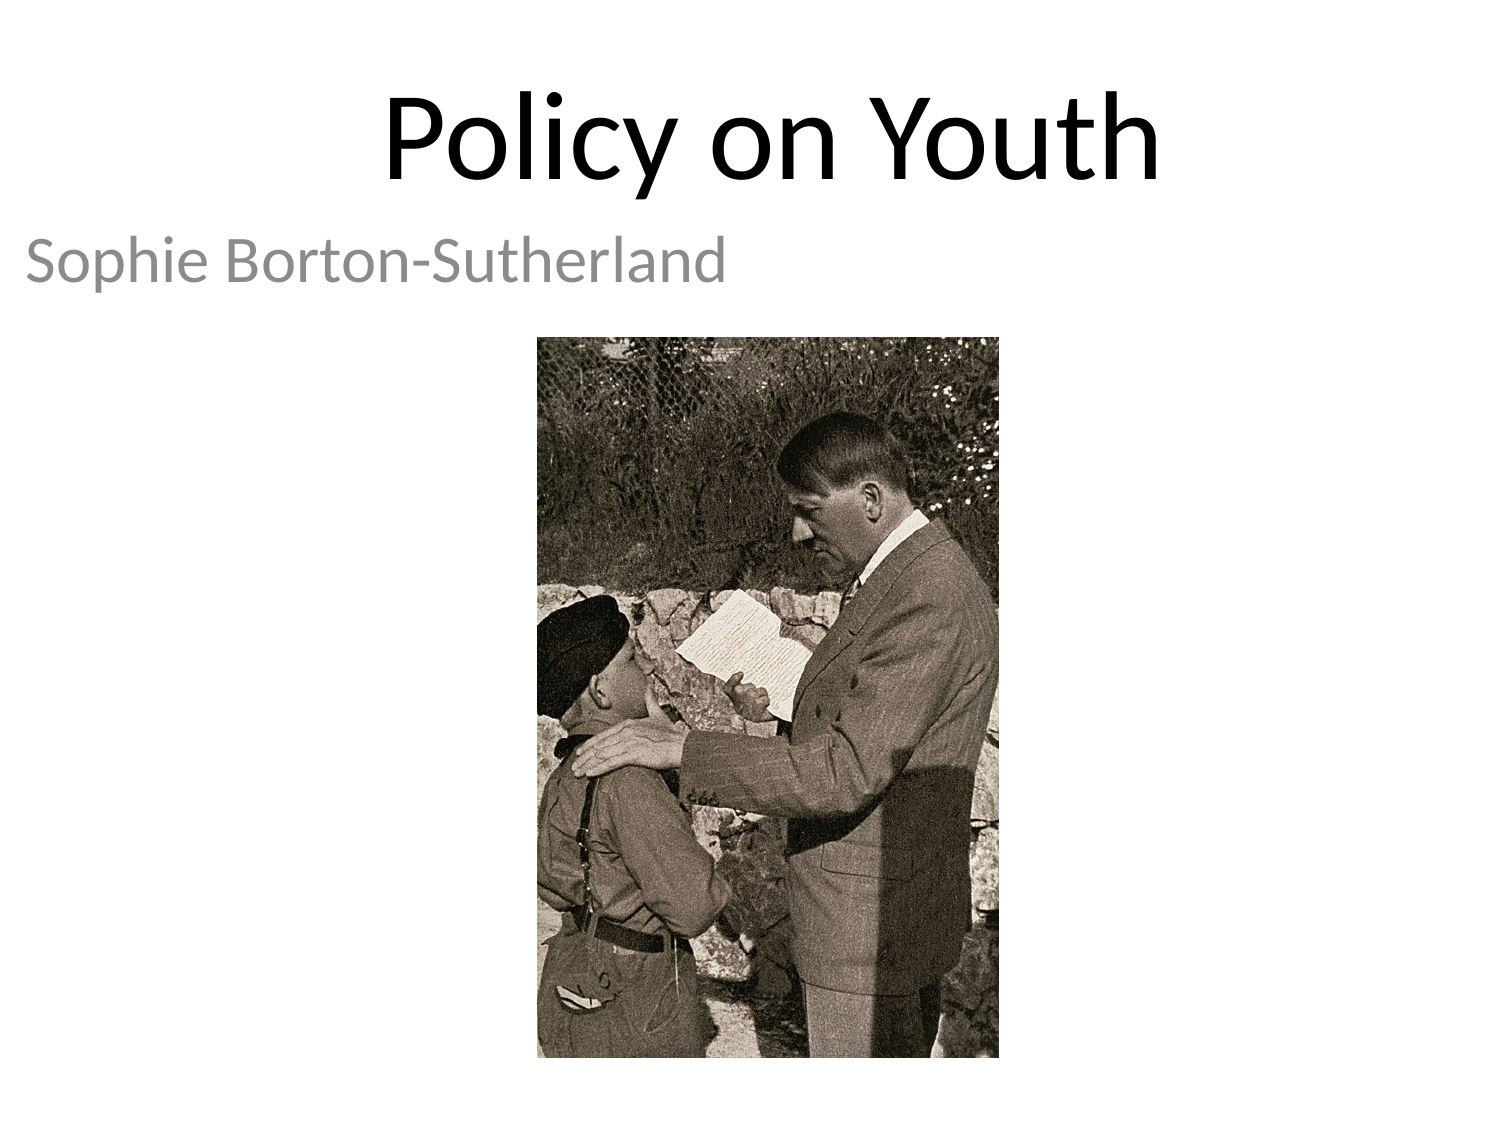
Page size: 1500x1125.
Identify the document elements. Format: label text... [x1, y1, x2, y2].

subtitle Sophie Borton-Sutherland [0, 208, 903, 496]
title Policy on Youth [135, 42, 1411, 284]
picture [537, 337, 999, 1058]
